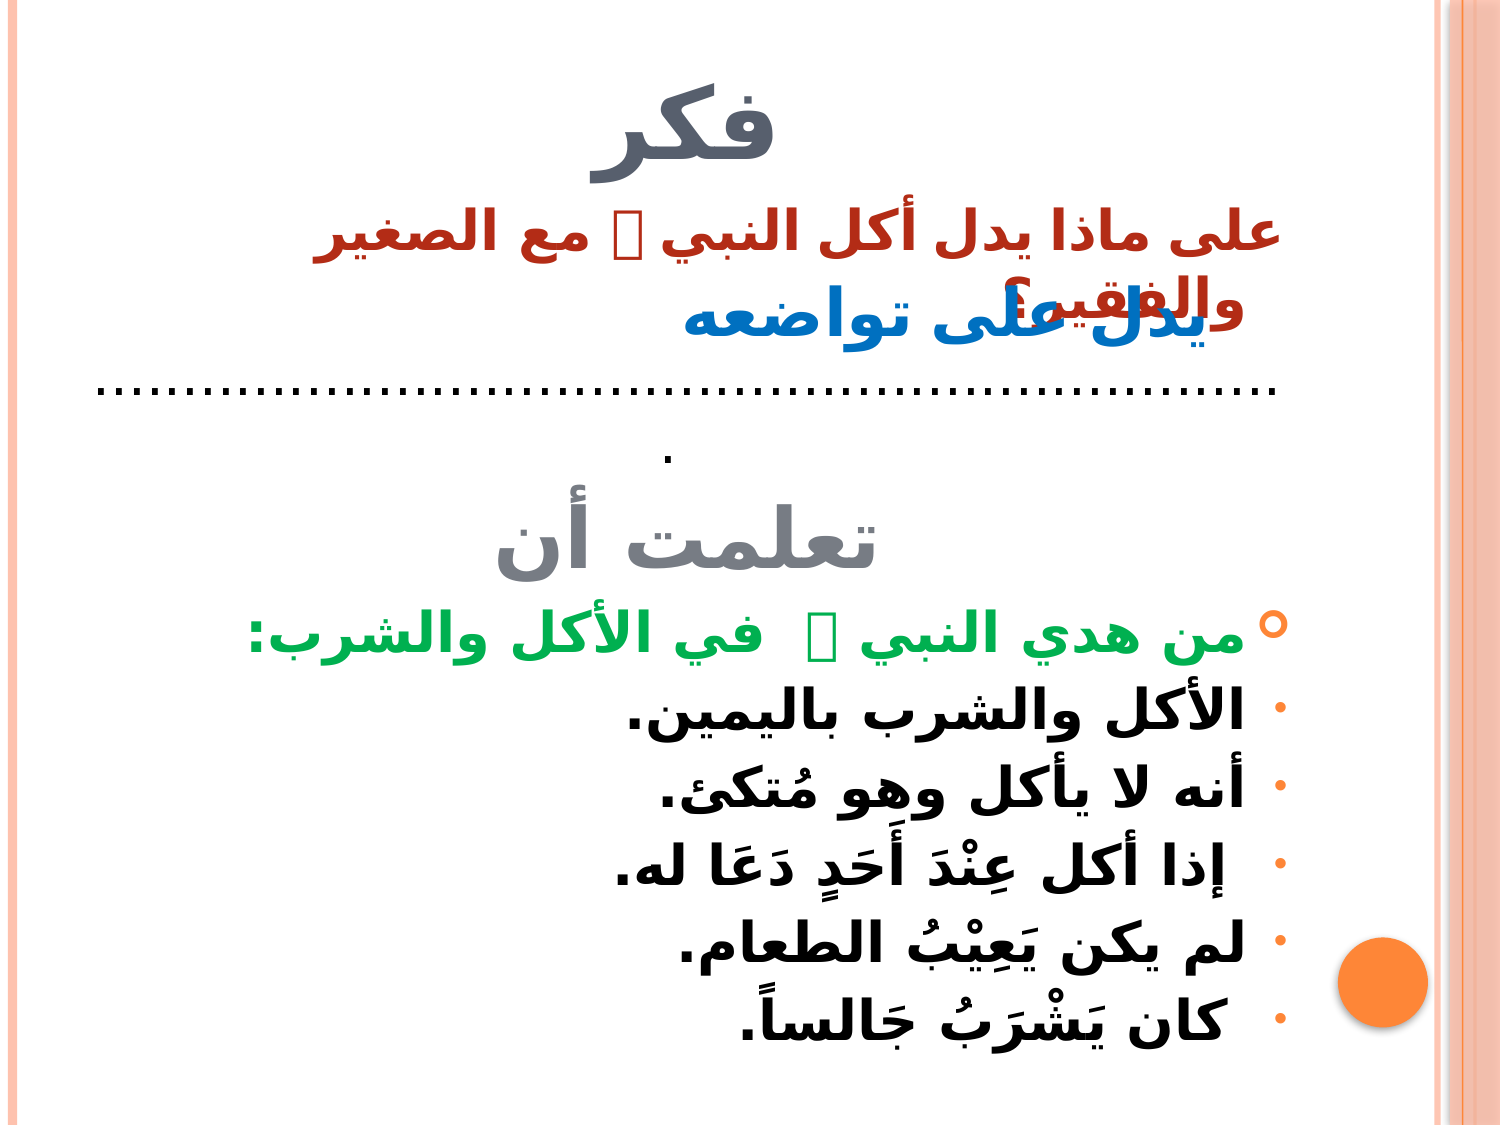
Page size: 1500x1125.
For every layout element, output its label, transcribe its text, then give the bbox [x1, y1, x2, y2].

title فكر [75, 45, 1300, 187]
list على ماذا يدل أكل النبي  مع الصغير والفقير؟ .................................................................... تعلمت أن من هدي النبي  في الأكل والشرب: الأكل والشرب باليمين. أنه لا يأكل وهو مُتكئ. إذا أكل عِنْدَ أَحَدٍ دَعَا له. لم يكن يَعِيْبُ الطعام. كان يَشْرَبُ جَالساً. [75, 187, 1300, 1062]
text_box يدل على تواضعه [537, 262, 1225, 358]
